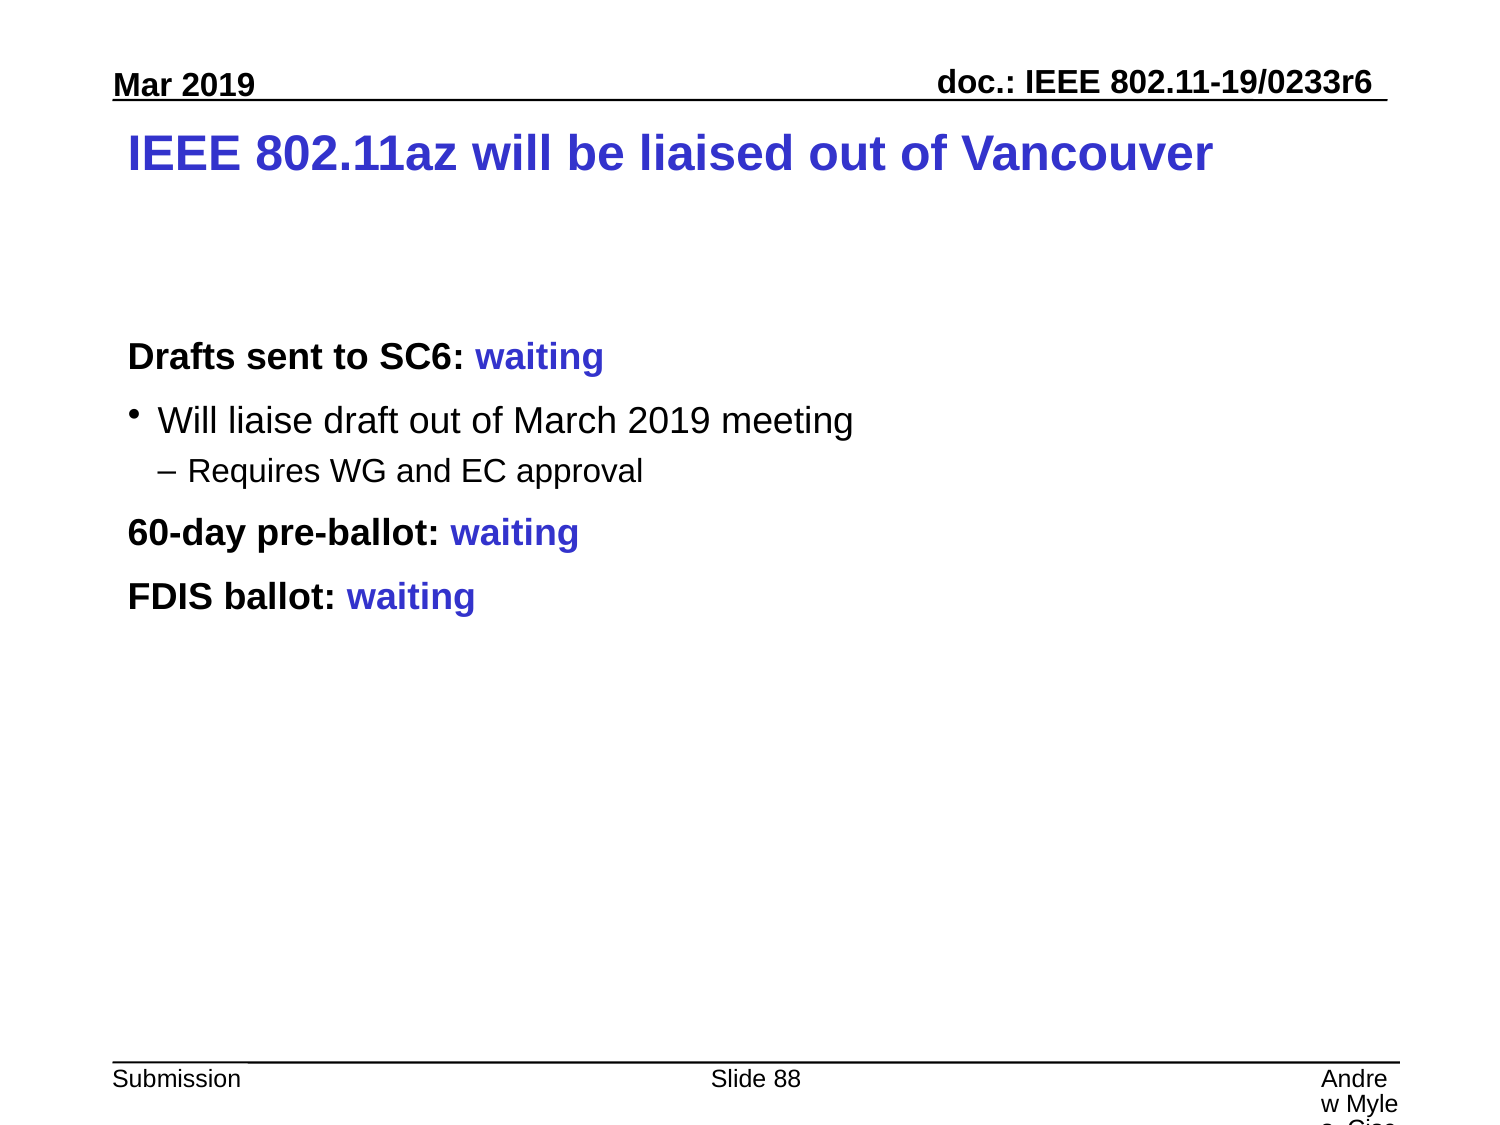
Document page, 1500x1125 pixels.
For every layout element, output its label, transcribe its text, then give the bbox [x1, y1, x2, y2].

title IEEE 802.11az will be liaised out of Vancouver [112, 112, 1388, 288]
slide_number Slide 88 [709, 1061, 803, 1093]
list Drafts sent to SC6: waiting Will liaise draft out of March 2019 meeting Requires WG and EC approval 60-day pre-ballot: waiting FDIS ballot: waiting [112, 324, 1388, 1000]
footer Andrew Myles, Cisco [1320, 1061, 1402, 1093]
